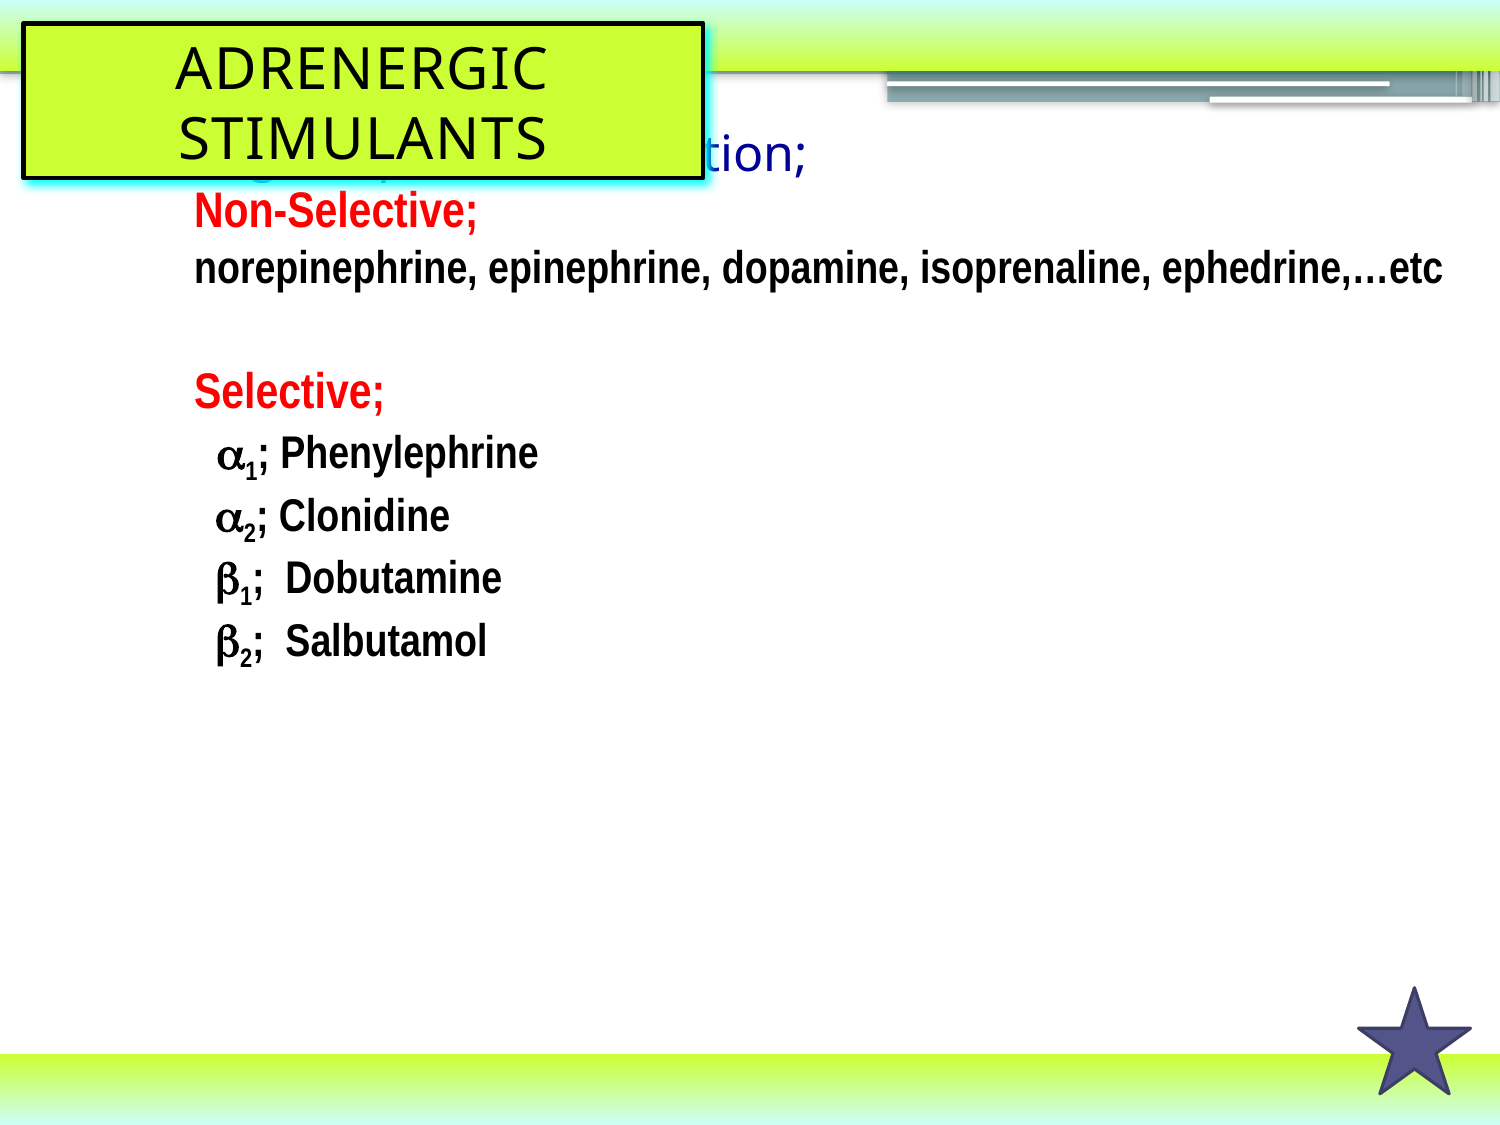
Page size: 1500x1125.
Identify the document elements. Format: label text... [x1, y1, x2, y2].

text_box According to spectrum of action; Non-Selective; norepinephrine, epinephrine, dopamine, isoprenaline, ephedrine,…etc Selective; a1; Phenylephrine a2; Clonidine b1; Dobutamine b2; Salbutamol [29, 113, 1483, 681]
text_box [0, 1053, 1500, 1125]
text_box [0, 0, 1500, 72]
text_box ADRENERGIC STIMULANTS [23, 23, 705, 179]
text_box [1356, 986, 1473, 1096]
